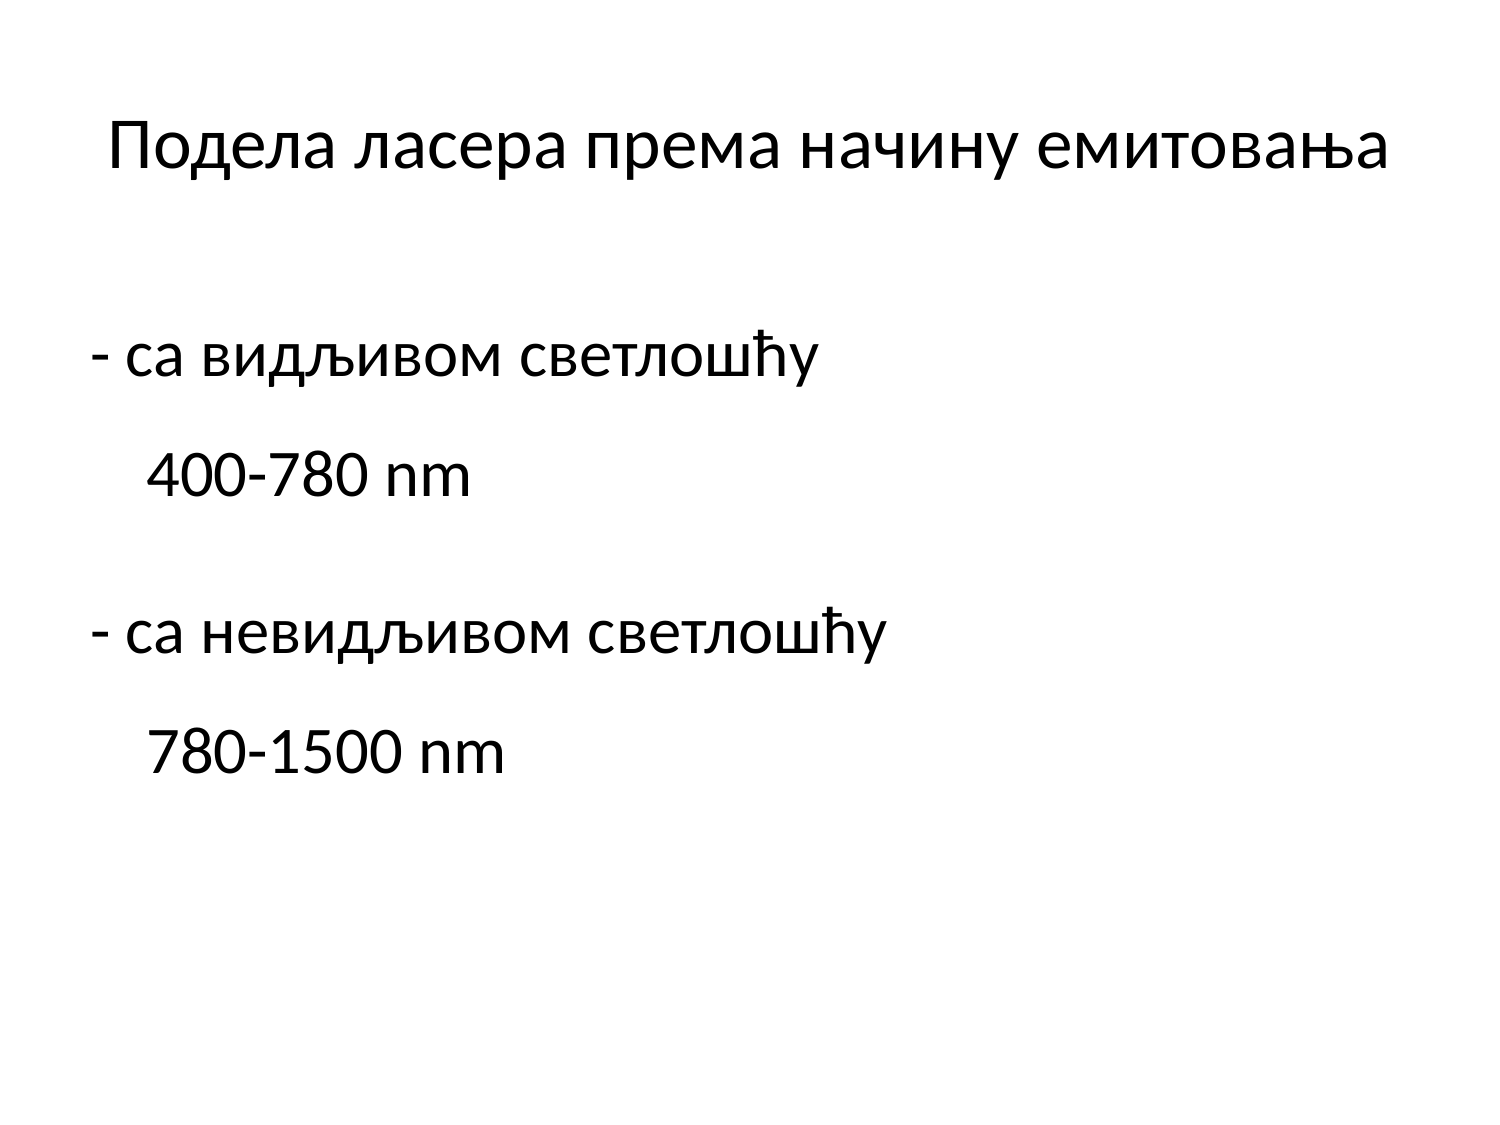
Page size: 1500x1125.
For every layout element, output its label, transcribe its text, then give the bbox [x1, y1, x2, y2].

list - са видљивом светлошћу 400-780 nm - са невидљивом светлошћу 780-1500 nm [75, 262, 1425, 1005]
title Подела ласера према начину емитовања [75, 45, 1425, 233]
